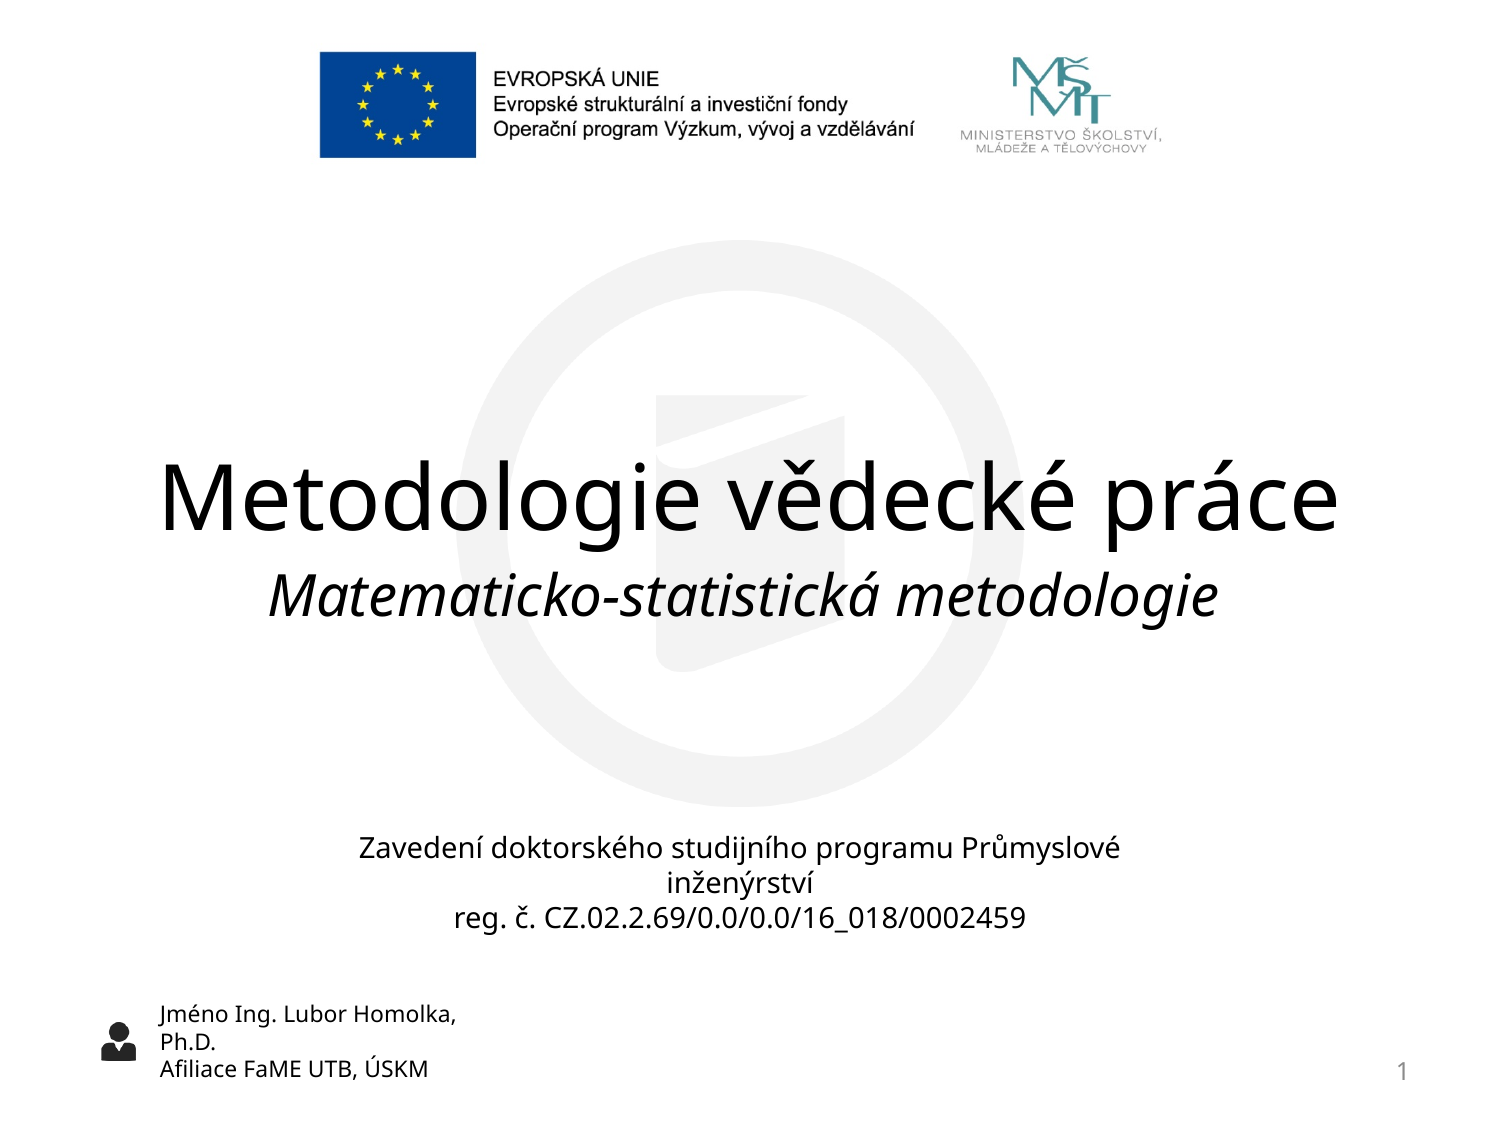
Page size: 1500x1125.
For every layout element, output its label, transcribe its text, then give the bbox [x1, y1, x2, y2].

title Metodologie vědecké práce [112, 373, 451, 615]
picture [267, 0, 1213, 210]
text_box Zavedení doktorského studijního programu Průmyslové inženýrství reg. č. CZ.02.2.69/0.0/0.0/16_018/0002459 [267, 822, 1213, 942]
picture [456, 239, 1024, 808]
title Metodologie vědecké práce [1028, 373, 1388, 615]
subtitle Matematicko-statistická metodologie [218, 550, 1269, 839]
picture [101, 1021, 136, 1062]
slide_number 1 [1074, 1042, 1425, 1103]
footer Jméno Ing. Lubor Homolka, Ph.D. Afiliace FaME UTB, ÚSKM [145, 999, 526, 1083]
